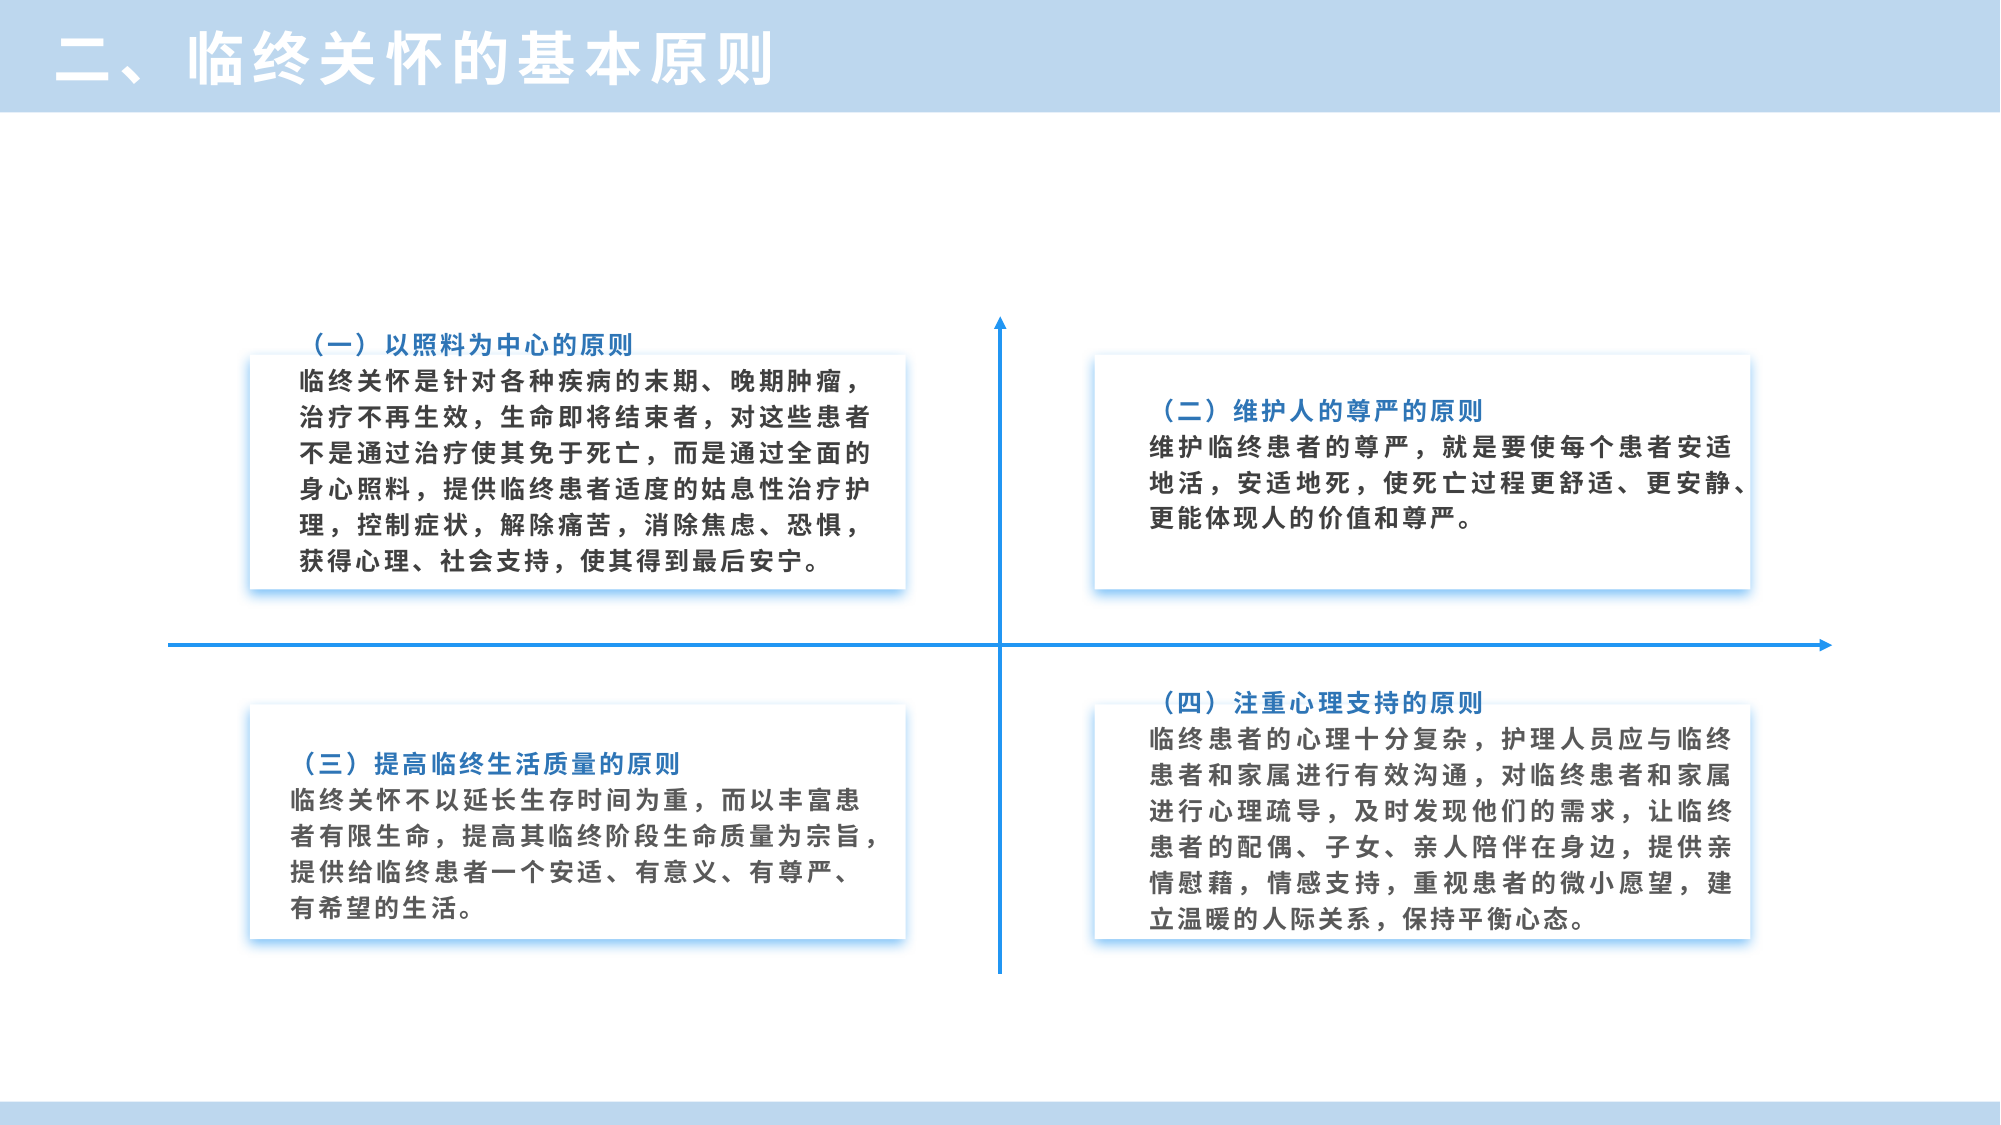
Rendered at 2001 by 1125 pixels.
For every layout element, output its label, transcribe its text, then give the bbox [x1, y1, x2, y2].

text_box 二、临终关怀的基本原则 [41, 16, 788, 98]
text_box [168, 316, 1833, 974]
